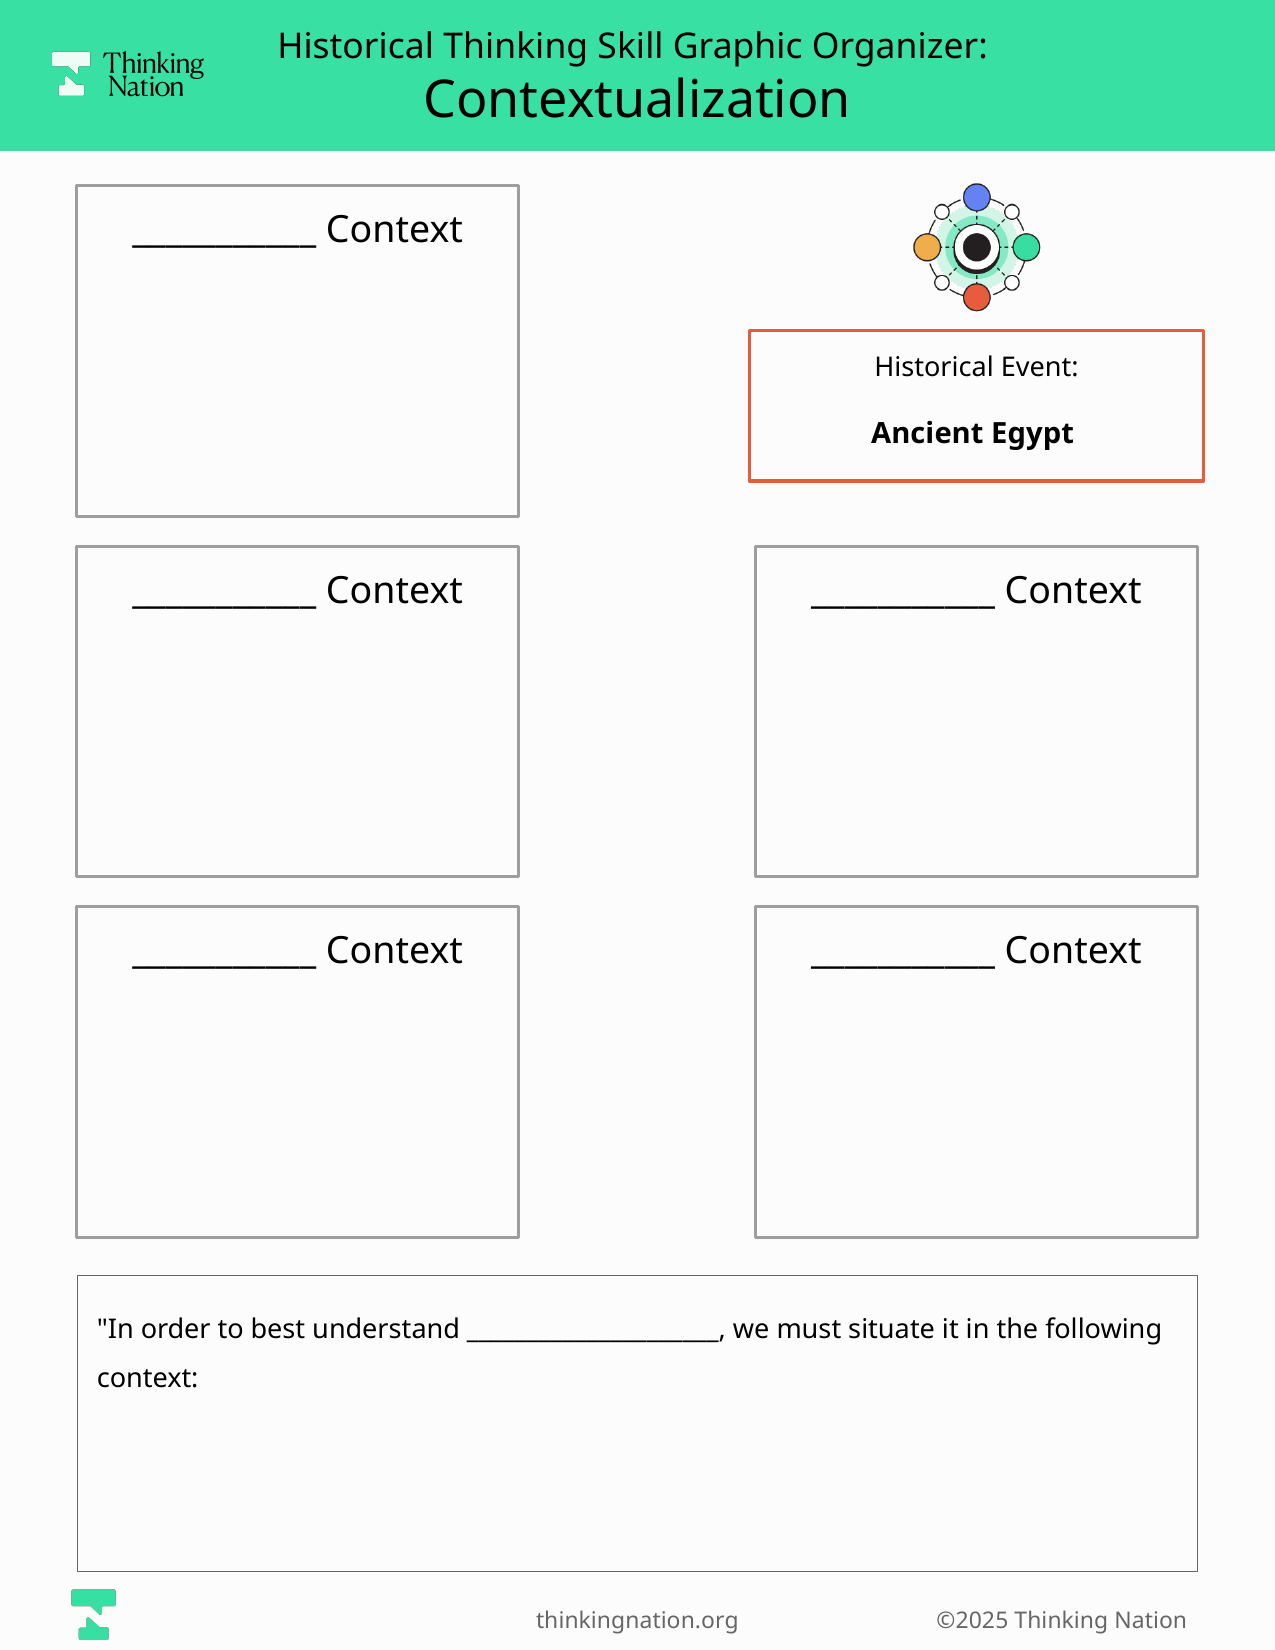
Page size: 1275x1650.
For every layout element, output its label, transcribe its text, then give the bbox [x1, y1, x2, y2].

picture [892, 163, 1061, 331]
text_box ___________ Context [755, 546, 1198, 877]
text_box thinkingnation.org [486, 1589, 789, 1640]
text_box ©2025 Thinking Nation [901, 1589, 1204, 1640]
picture [35, 37, 210, 110]
text_box ___________ Context [76, 906, 519, 1238]
text_box Historical Event: Ancient Egypt [749, 330, 1204, 482]
text_box Historical Thinking Skill Graphic Organizer: Contextualization [0, 0, 1275, 151]
text_box ___________ Context [755, 906, 1198, 1238]
text_box "In order to best understand _____________________, we must situate it in the following context: [77, 1275, 1198, 1572]
picture [57, 1578, 129, 1650]
text_box ___________ Context [76, 546, 519, 877]
text_box ___________ Context [76, 185, 519, 517]
